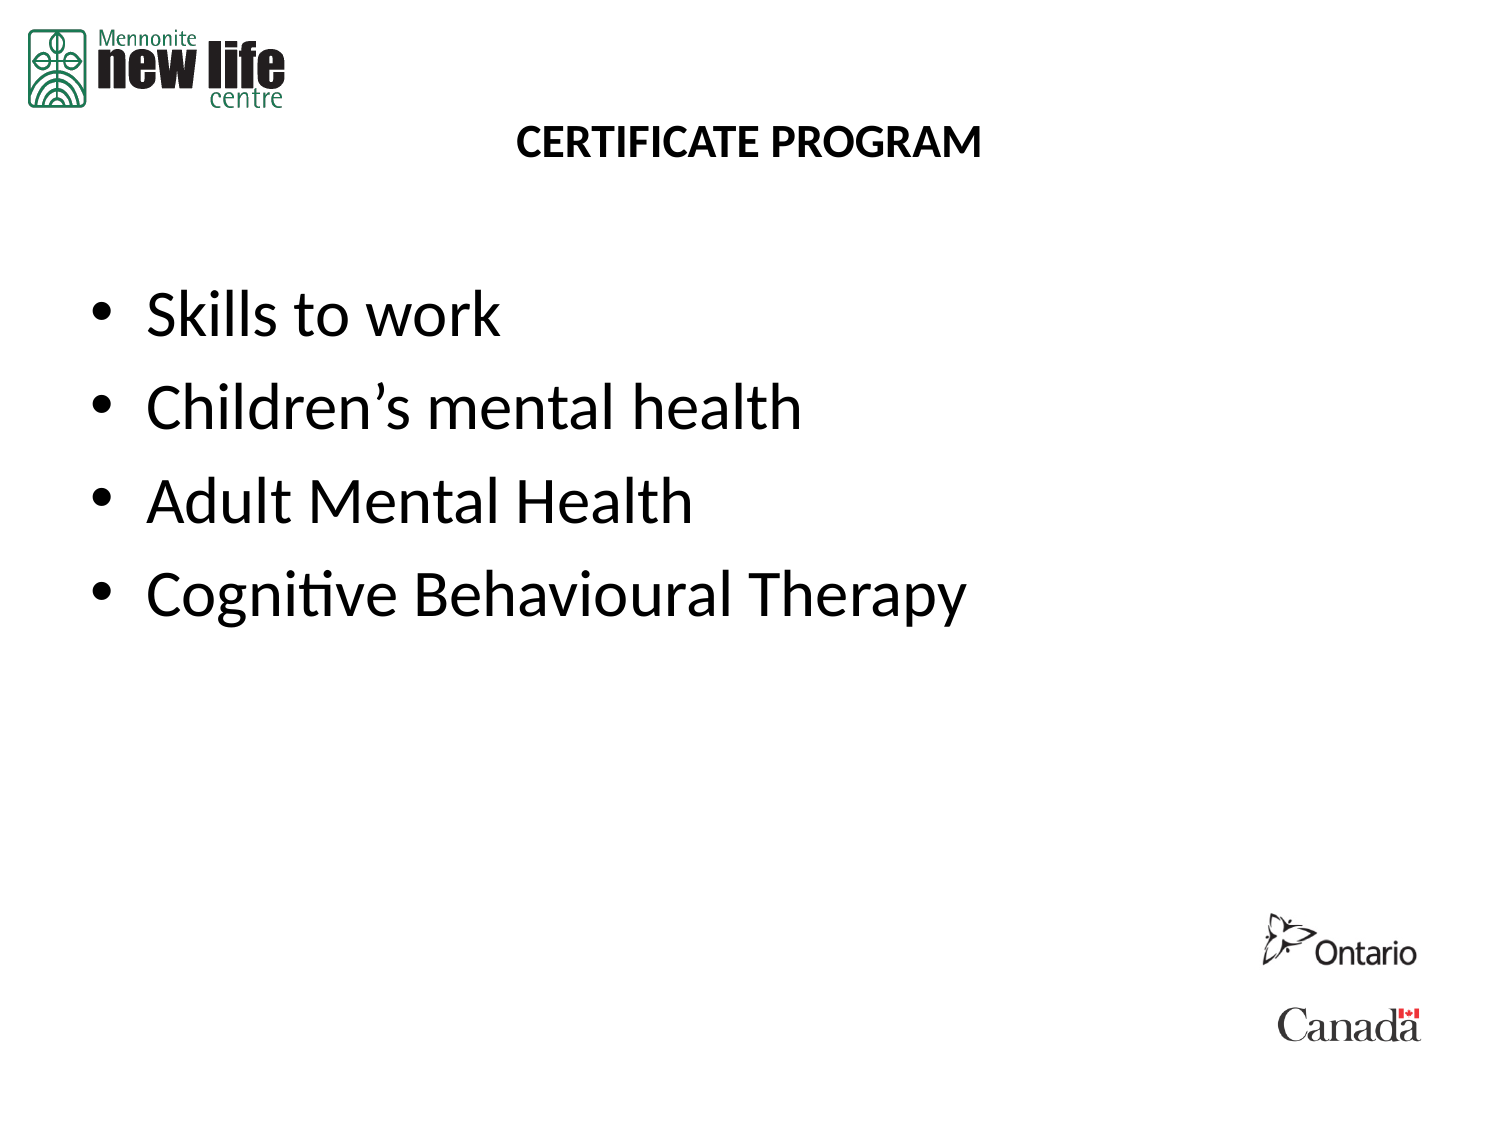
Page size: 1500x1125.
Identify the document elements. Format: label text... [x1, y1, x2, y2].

picture [24, 24, 288, 113]
title CERTIFICATE PROGRAM [75, 45, 1425, 233]
picture [1243, 893, 1467, 1088]
list Skills to work Children’s mental health Adult Mental Health Cognitive Behavioural Therapy [75, 262, 1425, 1005]
